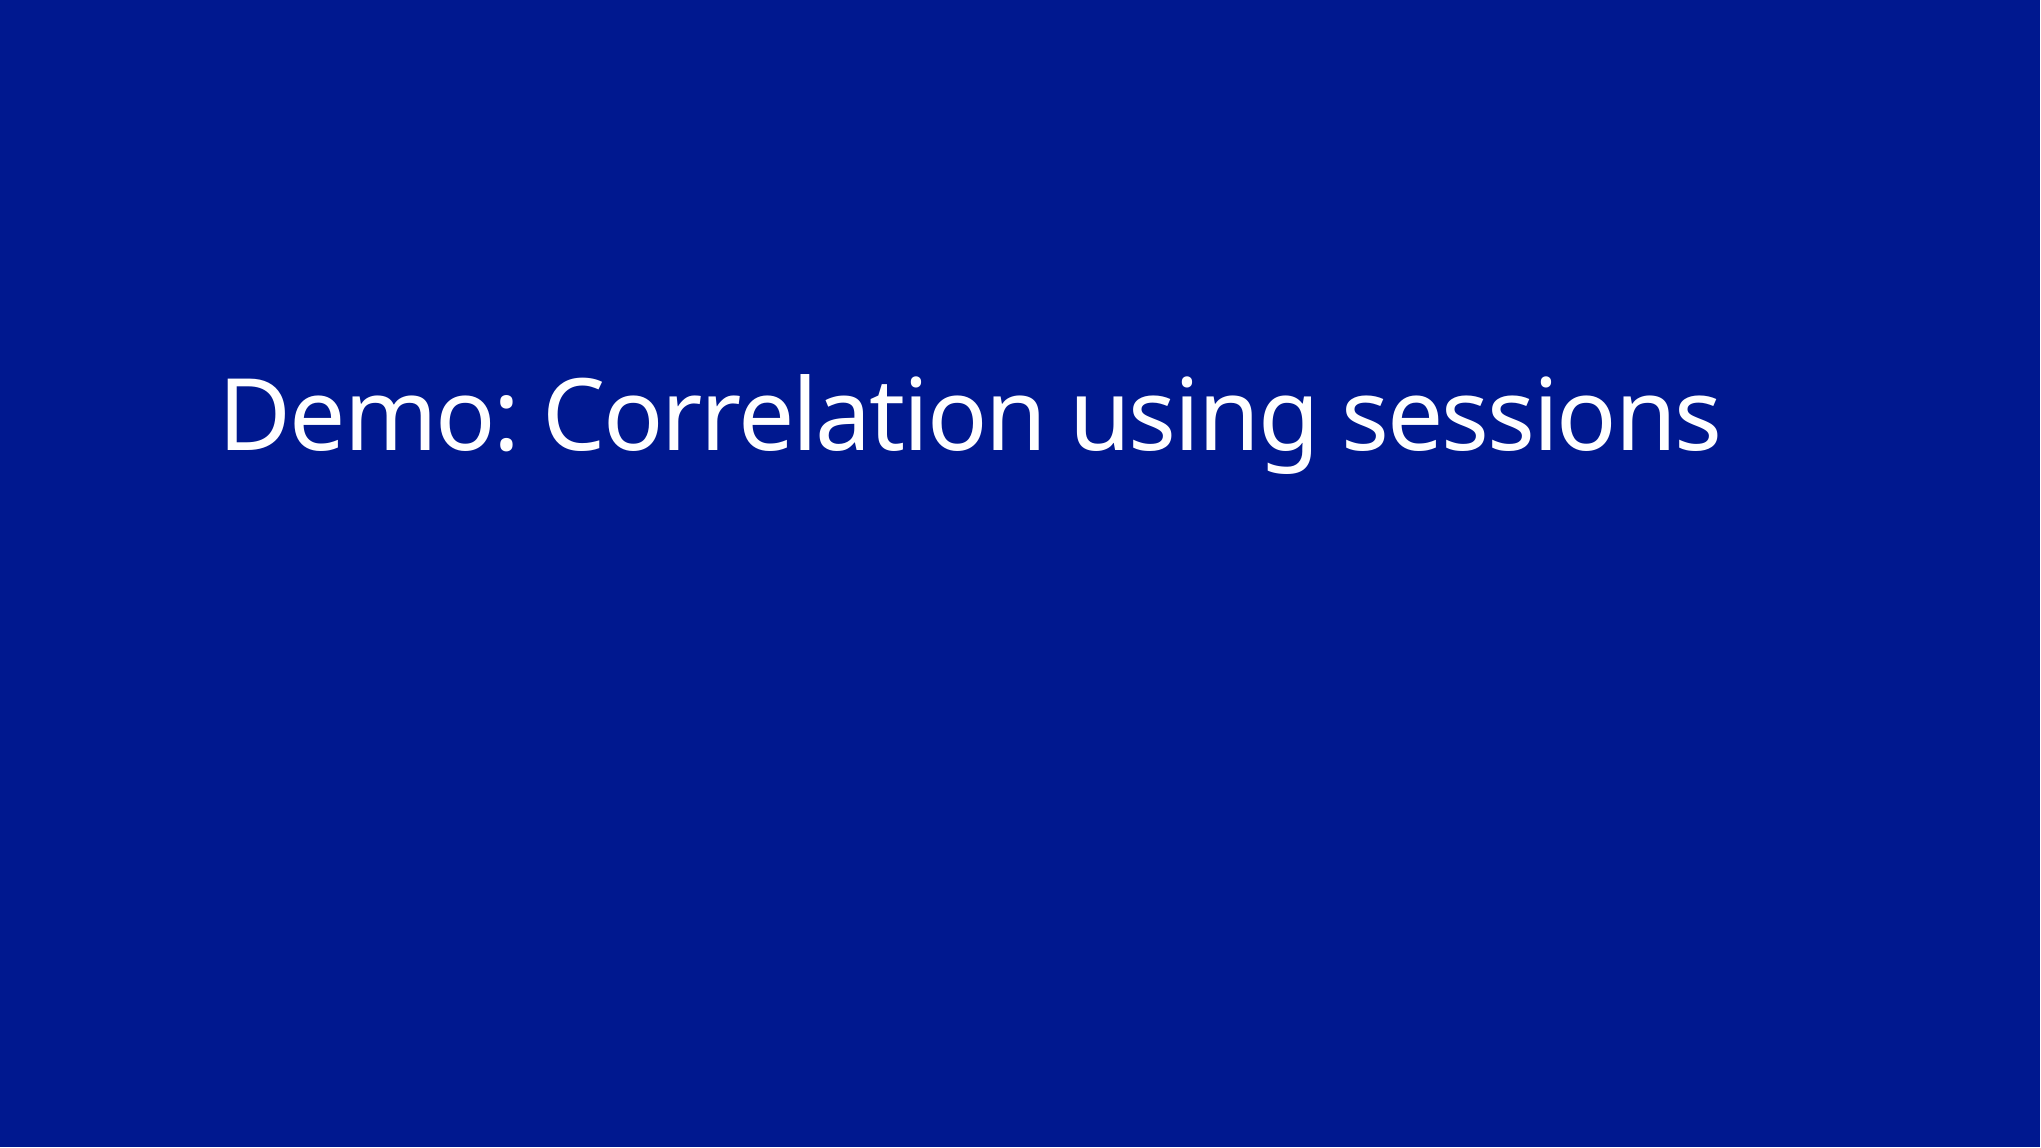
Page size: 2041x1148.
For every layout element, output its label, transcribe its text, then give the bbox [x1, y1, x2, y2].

title Demo: Correlation using sessions [195, 348, 1846, 649]
